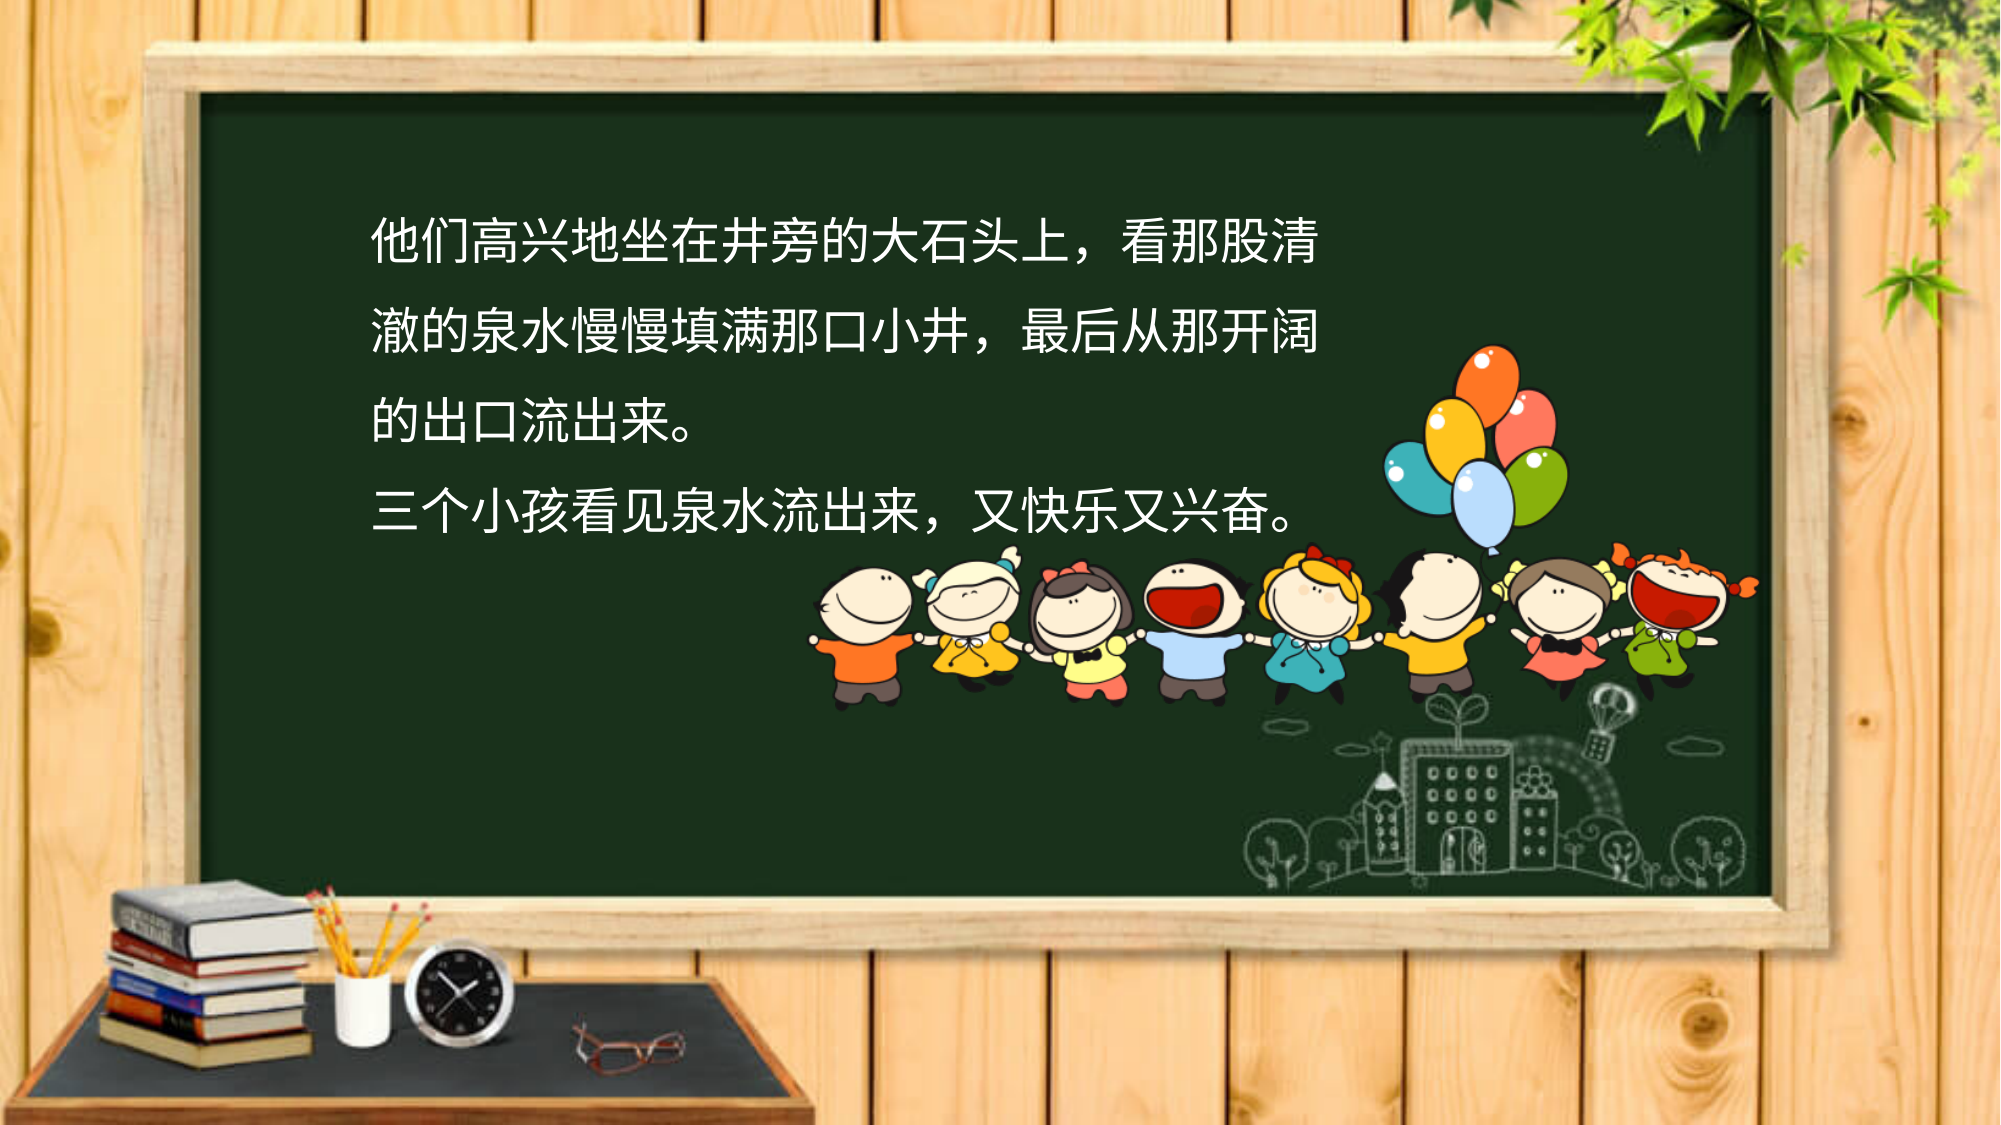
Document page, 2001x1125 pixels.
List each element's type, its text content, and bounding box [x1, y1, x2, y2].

picture [0, 0, 2001, 1125]
text_box 他们高兴地坐在井旁的大石头上，看那股清澈的泉水慢慢填满那口小井，最后从那开阔的出口流出来。 三个小孩看见泉水流出来，又快乐又兴奋。 [355, 172, 1340, 547]
